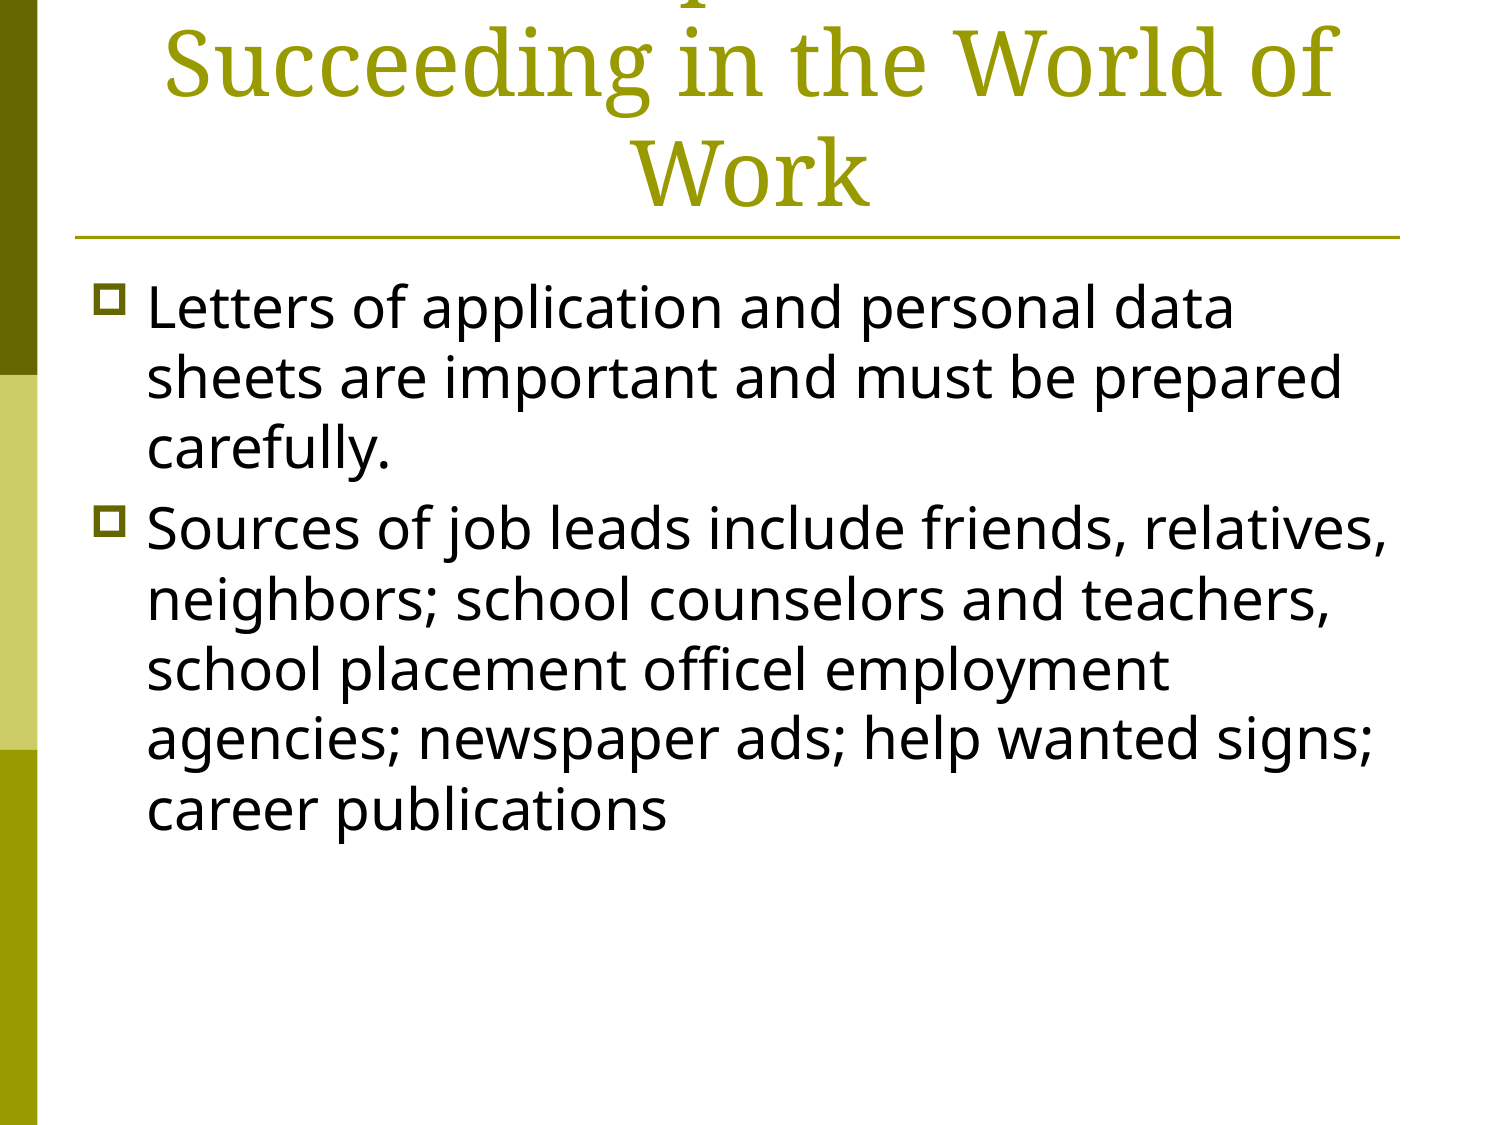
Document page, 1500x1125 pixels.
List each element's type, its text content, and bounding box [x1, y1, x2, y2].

title Chapter 20 Succeeding in the World of Work [74, 45, 1426, 233]
list Letters of application and personal data sheets are important and must be prepared carefully. Sources of job leads include friends, relatives, neighbors; school counselors and teachers, school placement officel employment agencies; newspaper ads; help wanted signs; career publications [74, 262, 1426, 1006]
